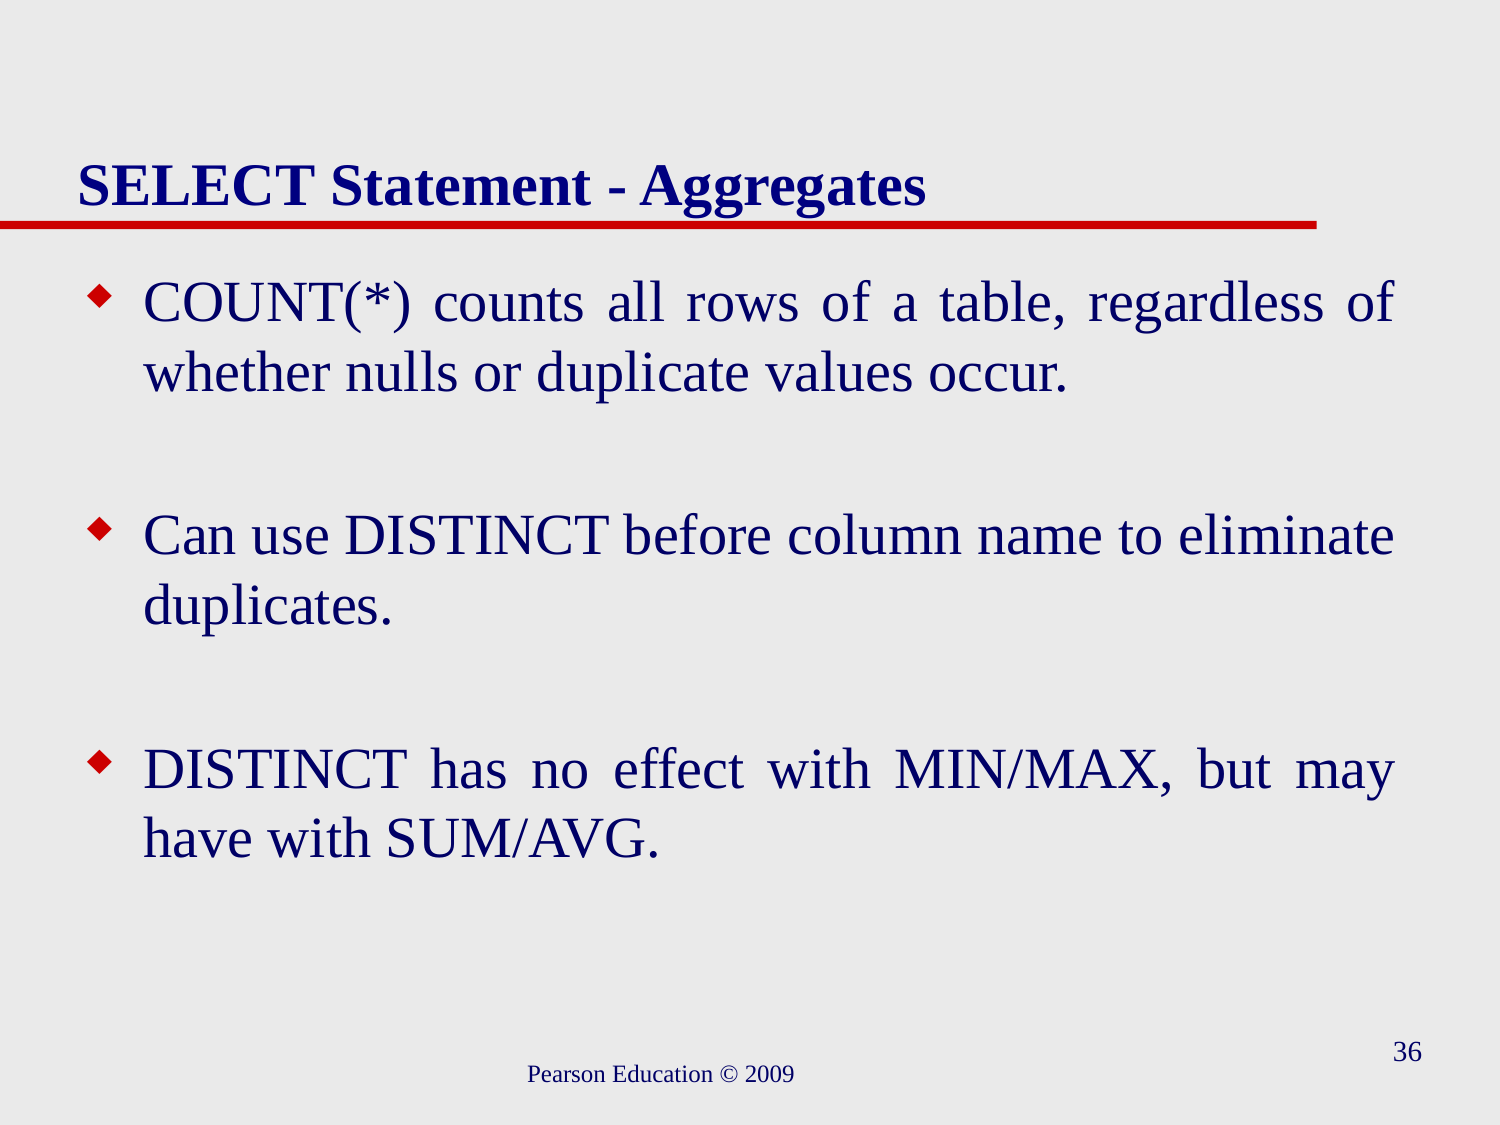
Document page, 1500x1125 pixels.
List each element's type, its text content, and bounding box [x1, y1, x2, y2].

slide_number 36 [1124, 1012, 1438, 1088]
text_box Pearson Education © 2009 [512, 1050, 1038, 1095]
title SELECT Statement - Aggregates [62, 43, 1338, 226]
list COUNT(*) counts all rows of a table, regardless of whether nulls or duplicate values occur. Can use DISTINCT before column name to eliminate duplicates. DISTINCT has no effect with MIN/MAX, but may have with SUM/AVG. [71, 255, 1412, 931]
